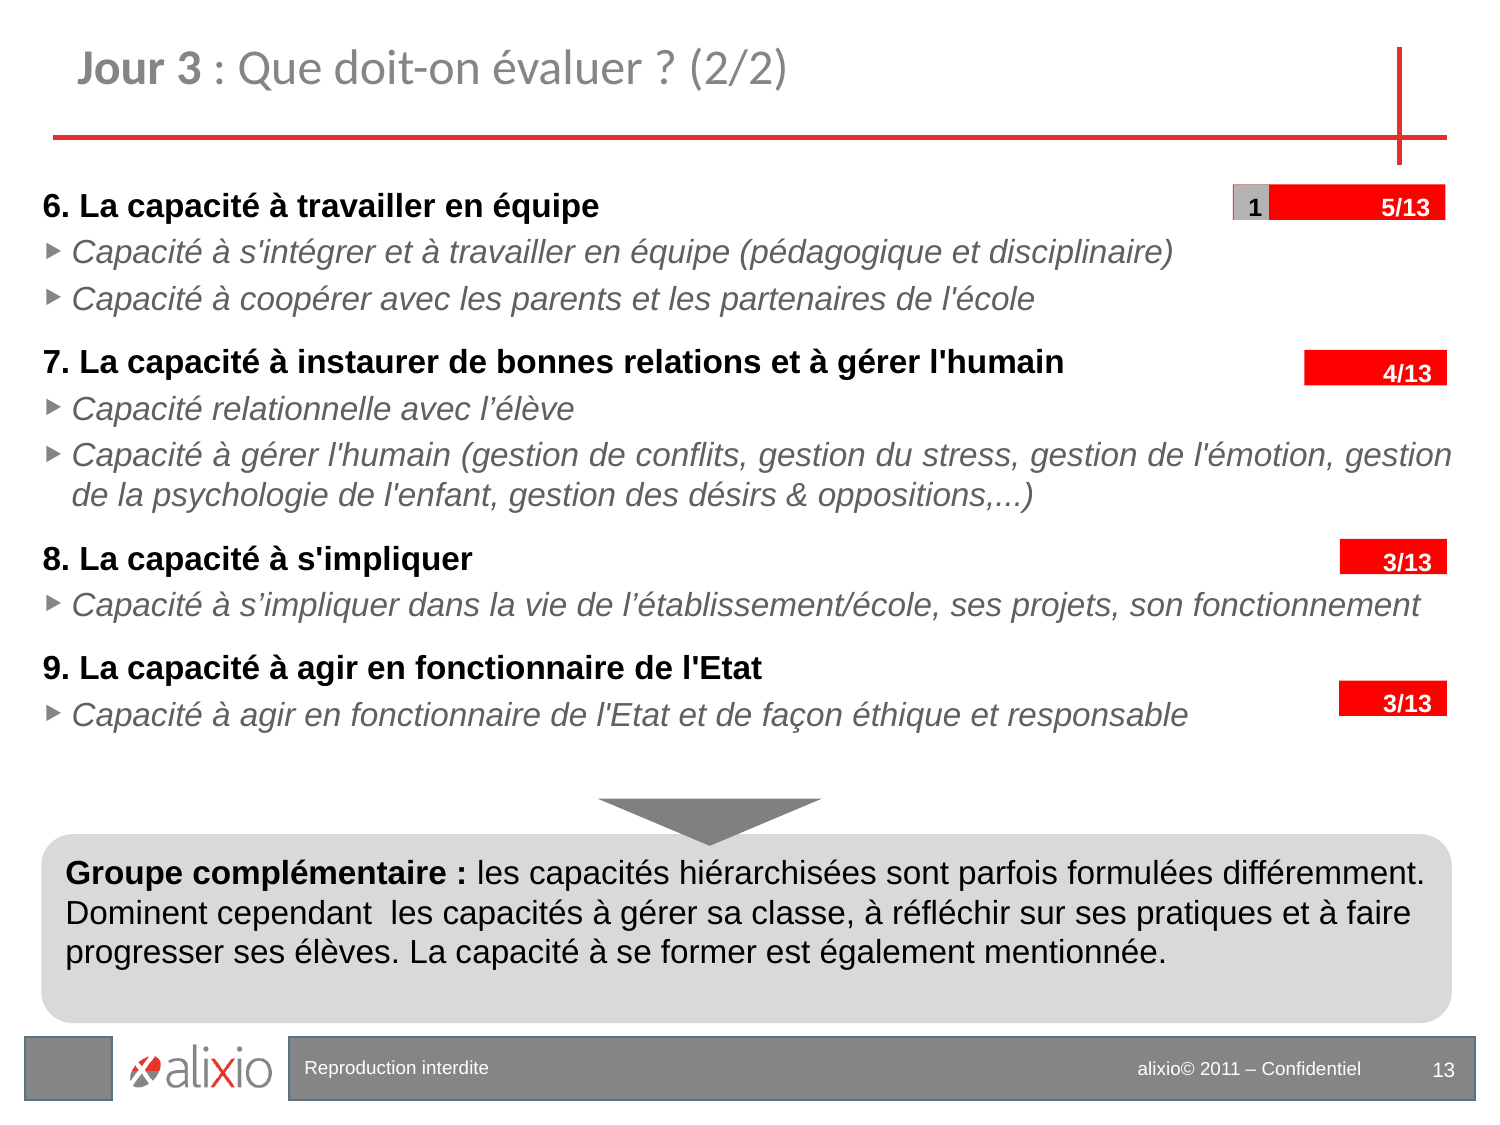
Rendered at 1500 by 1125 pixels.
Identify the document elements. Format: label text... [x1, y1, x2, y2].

text_box 3/13 [1339, 680, 1447, 716]
list 6. La capacité à travailler en équipe Capacité à s'intégrer et à travailler en équipe (pédagogique et disciplinaire) Capacité à coopérer avec les parents et les partenaires de l'école 7. La capacité à instaurer de bonnes relations et à gérer l'humain Capacité relationnelle avec l’élève Capacité à gérer l'humain (gestion de conflits, gestion du stress, gestion de l'émotion, gestion de la psychologie de l'enfant, gestion des désirs & oppositions,...) 8. La capacité à s'impliquer Capacité à s’impliquer dans la vie de l’établissement/école, ses projets, son fonctionnement 9. La capacité à agir en fonctionnaire de l'Etat Capacité à agir en fonctionnaire de l'Etat et de façon éthique et responsable [42, 183, 1456, 1010]
title Jour 3 : Que doit-on évaluer ? (2/2) [62, 26, 1365, 102]
slide_number 13 [1412, 1037, 1476, 1101]
text_box [597, 798, 822, 846]
text_box 4/13 [1304, 349, 1447, 386]
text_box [1232, 184, 1446, 221]
text_box Groupe complémentaire : les capacités hiérarchisées sont parfois formulées différemment. Dominent cependant les capacités à gérer sa classe, à réfléchir sur ses pratiques et à faire progresser ses élèves. La capacité à se former est également mentionnée. [41, 834, 1452, 1024]
text_box 3/13 [1339, 538, 1447, 575]
picture [128, 1038, 273, 1092]
